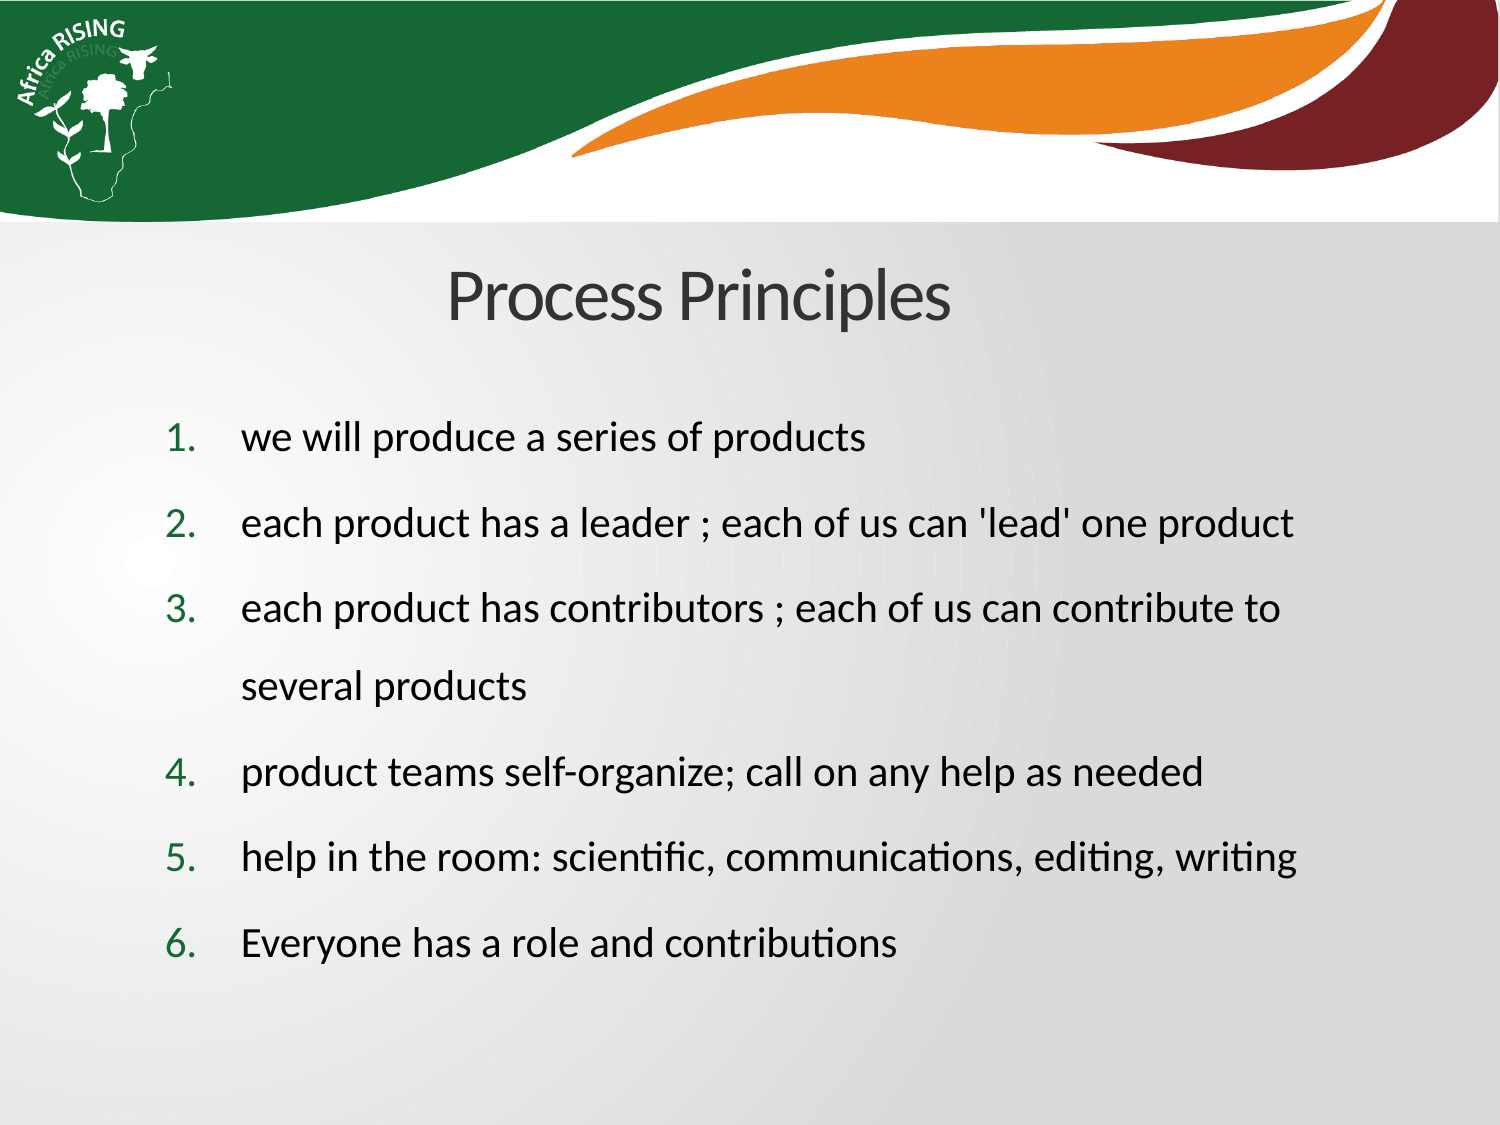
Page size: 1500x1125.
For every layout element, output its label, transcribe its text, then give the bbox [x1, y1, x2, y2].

list we will produce a series of products each product has a leader ; each of us can 'lead' one product each product has contributors ; each of us can contribute to several products product teams self-organize; call on any help as needed help in the room: scientific, communications, editing, writing Everyone has a role and contributions [150, 375, 1350, 1100]
title Process Principles [87, 237, 1313, 350]
picture [0, 0, 1499, 222]
